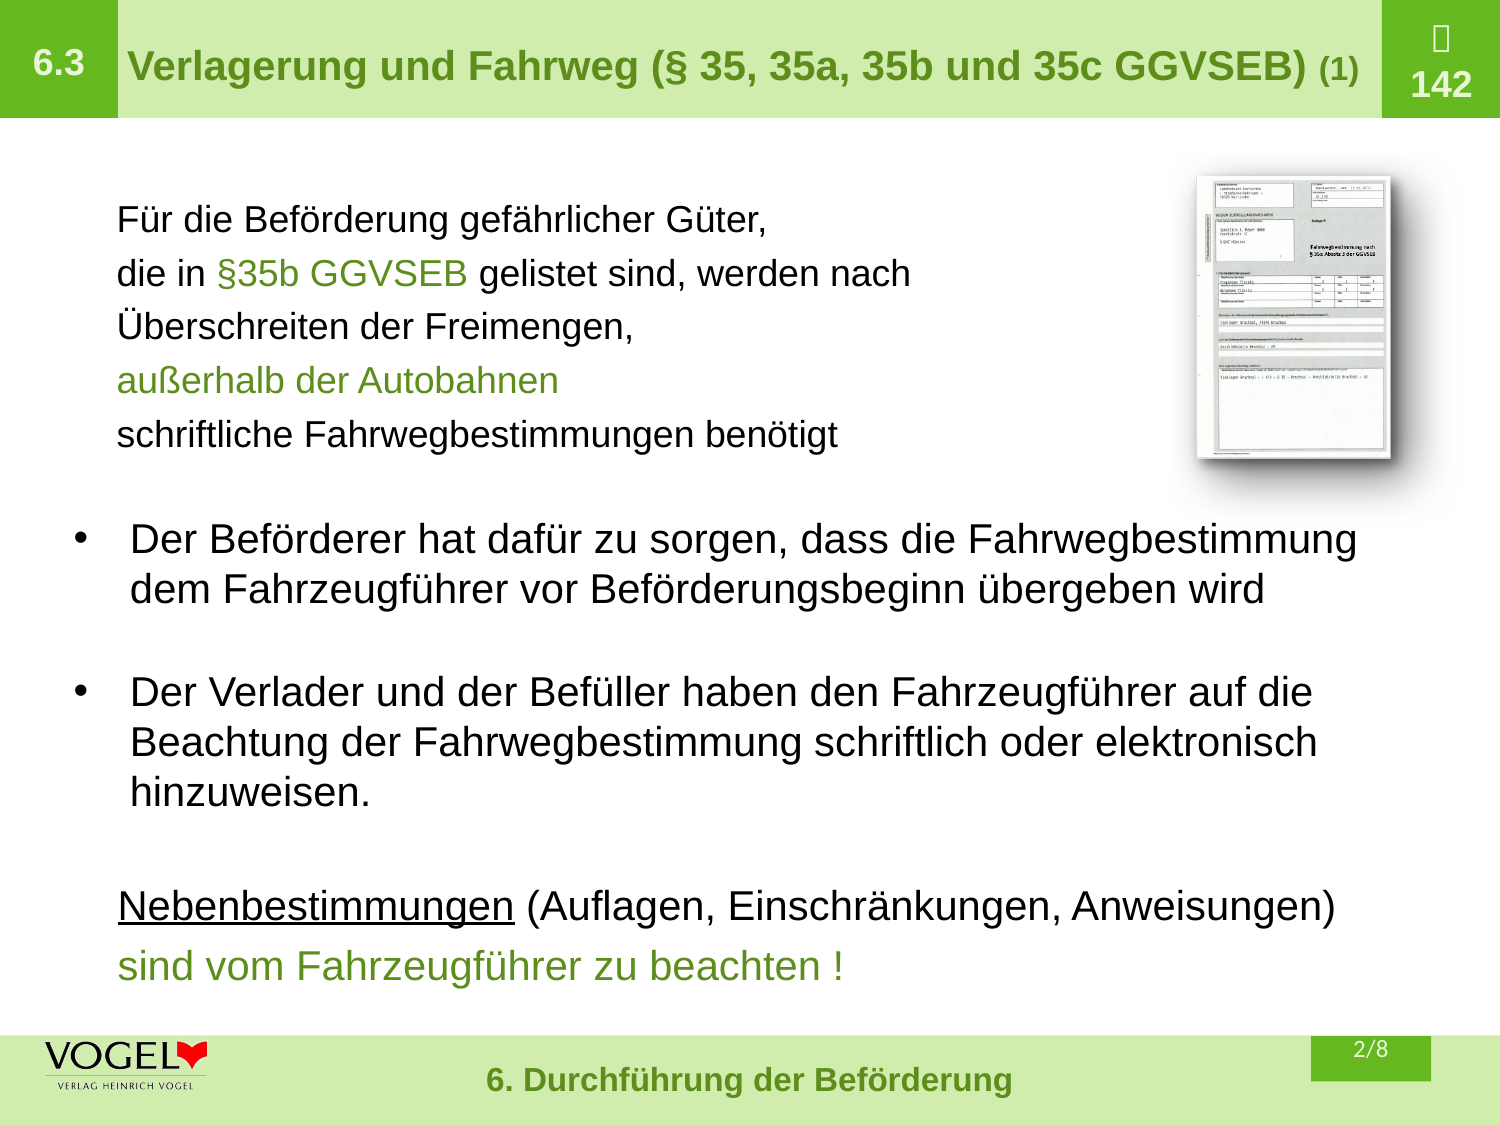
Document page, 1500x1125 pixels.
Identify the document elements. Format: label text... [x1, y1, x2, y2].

title Verlagerung und Fahrweg (§ 35, 35a, 35b und 35c GGVSEB) (1) [83, 0, 1417, 158]
picture [1184, 164, 1414, 482]
text_box 6.3 [17, 30, 100, 90]
text_box Für die Beförderung gefährlicher Güter, die in §35b GGVSEB gelistet sind, werden nach Überschreiten der Freimengen, außerhalb der Autobahnen schriftliche Fahrwegbestimmungen benötigt [58, 178, 1173, 468]
picture [41, 1037, 210, 1094]
text_box Der Beförderer hat dafür zu sorgen, dass die Fahrwegbestimmung dem Fahrzeugführer vor Beförderungsbeginn übergeben wird [58, 504, 1383, 620]
text_box Der Verlader und der Befüller haben den Fahrzeugführer auf die Beachtung der Fahrwegbestimmung schriftlich oder elektronisch hinzuweisen. [58, 657, 1398, 823]
text_box Nebenbestimmungen (Auflagen, Einschränkungen, Anweisungen) sind vom Fahrzeugführer zu beachten ! [58, 860, 1465, 996]
text_box  142 [1395, 7, 1488, 112]
